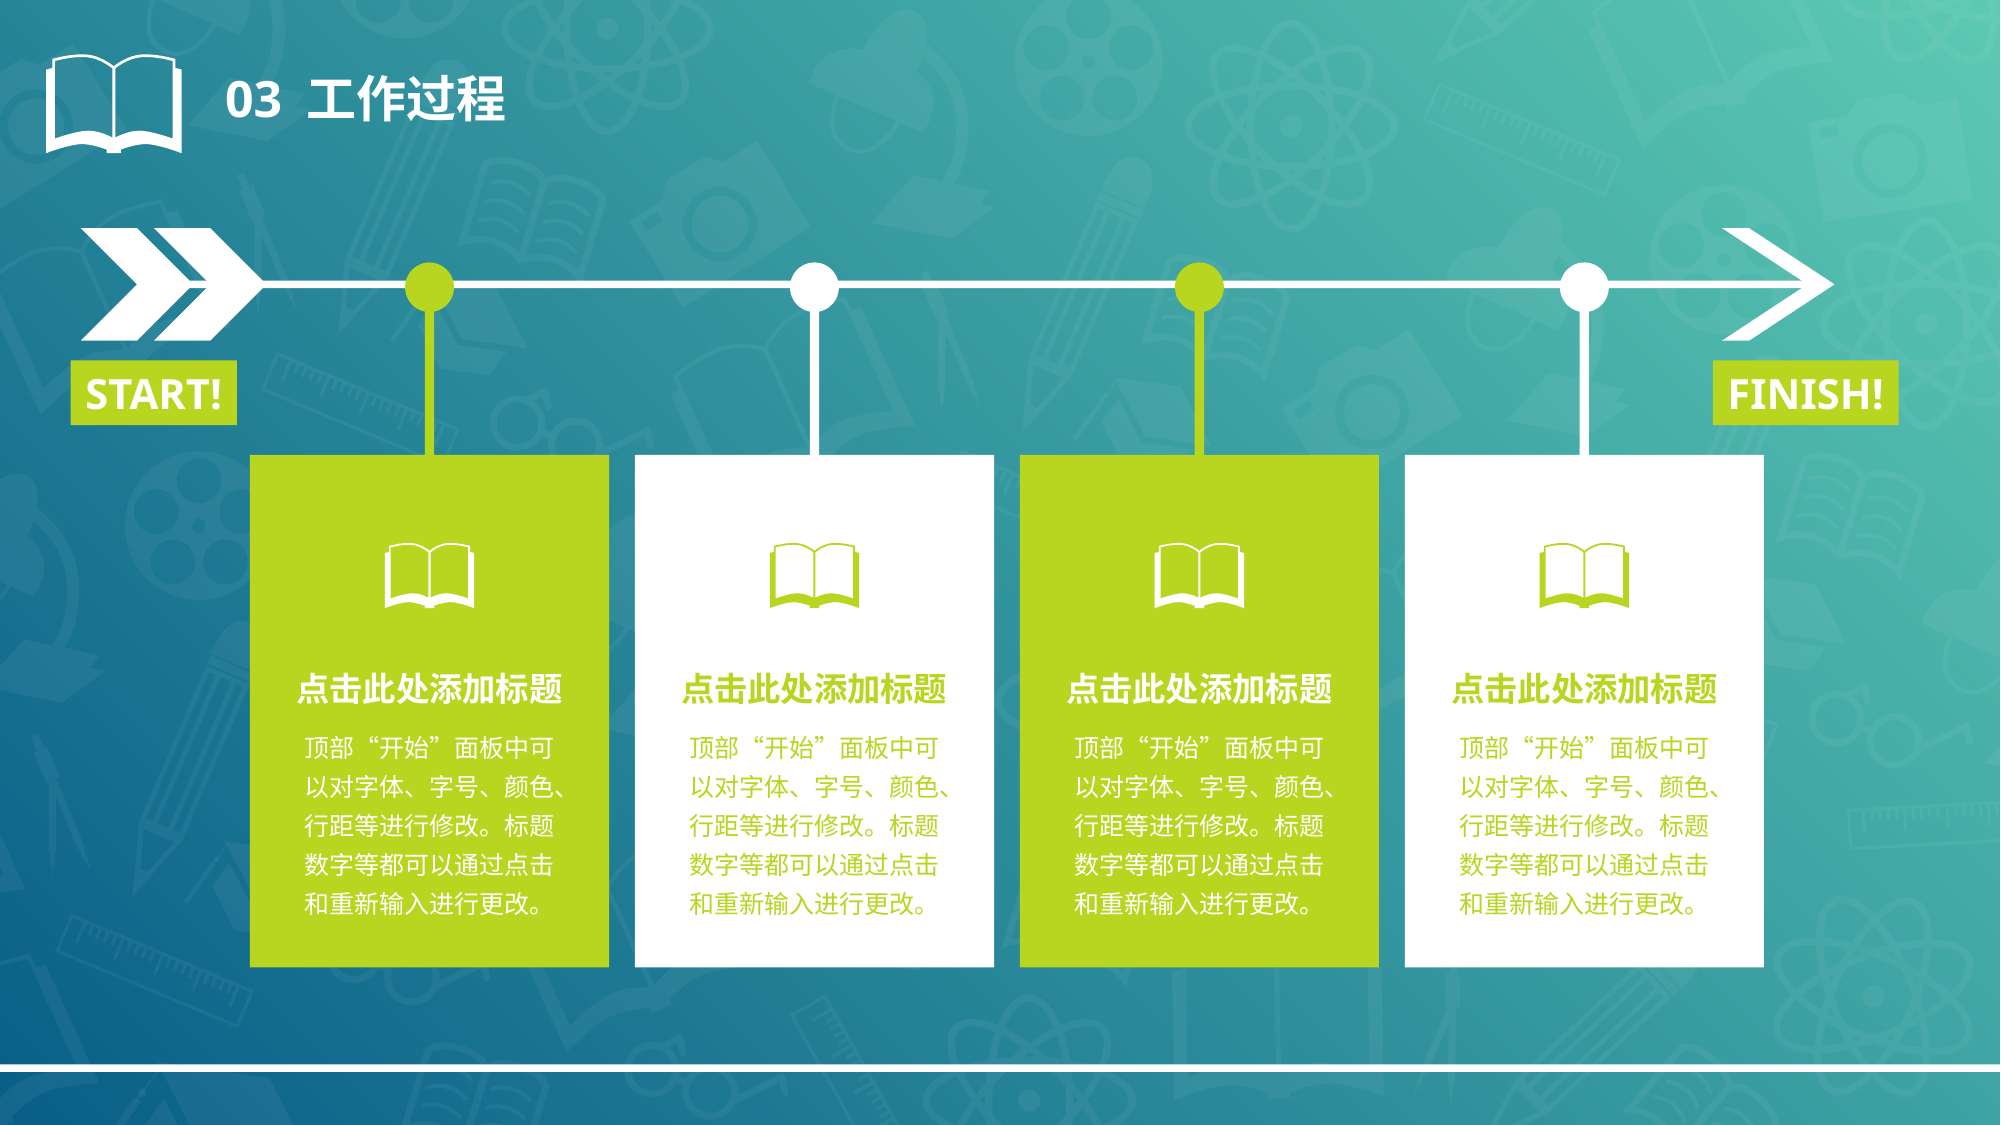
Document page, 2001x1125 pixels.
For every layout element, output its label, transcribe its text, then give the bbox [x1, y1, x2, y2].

text_box [1379, 280, 1404, 289]
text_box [1019, 262, 1379, 968]
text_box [1404, 262, 1764, 968]
text_box FINISH! [1764, 360, 1899, 426]
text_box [634, 262, 994, 968]
text_box [1764, 280, 1804, 289]
text_box [994, 280, 1019, 289]
text_box [610, 280, 634, 289]
text_box [192, 280, 208, 289]
text_box [151, 227, 249, 342]
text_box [249, 262, 610, 968]
text_box [1718, 227, 1837, 333]
list 03 工作过程 [209, 41, 1081, 162]
text_box START! [70, 360, 237, 426]
text_box [78, 227, 195, 342]
